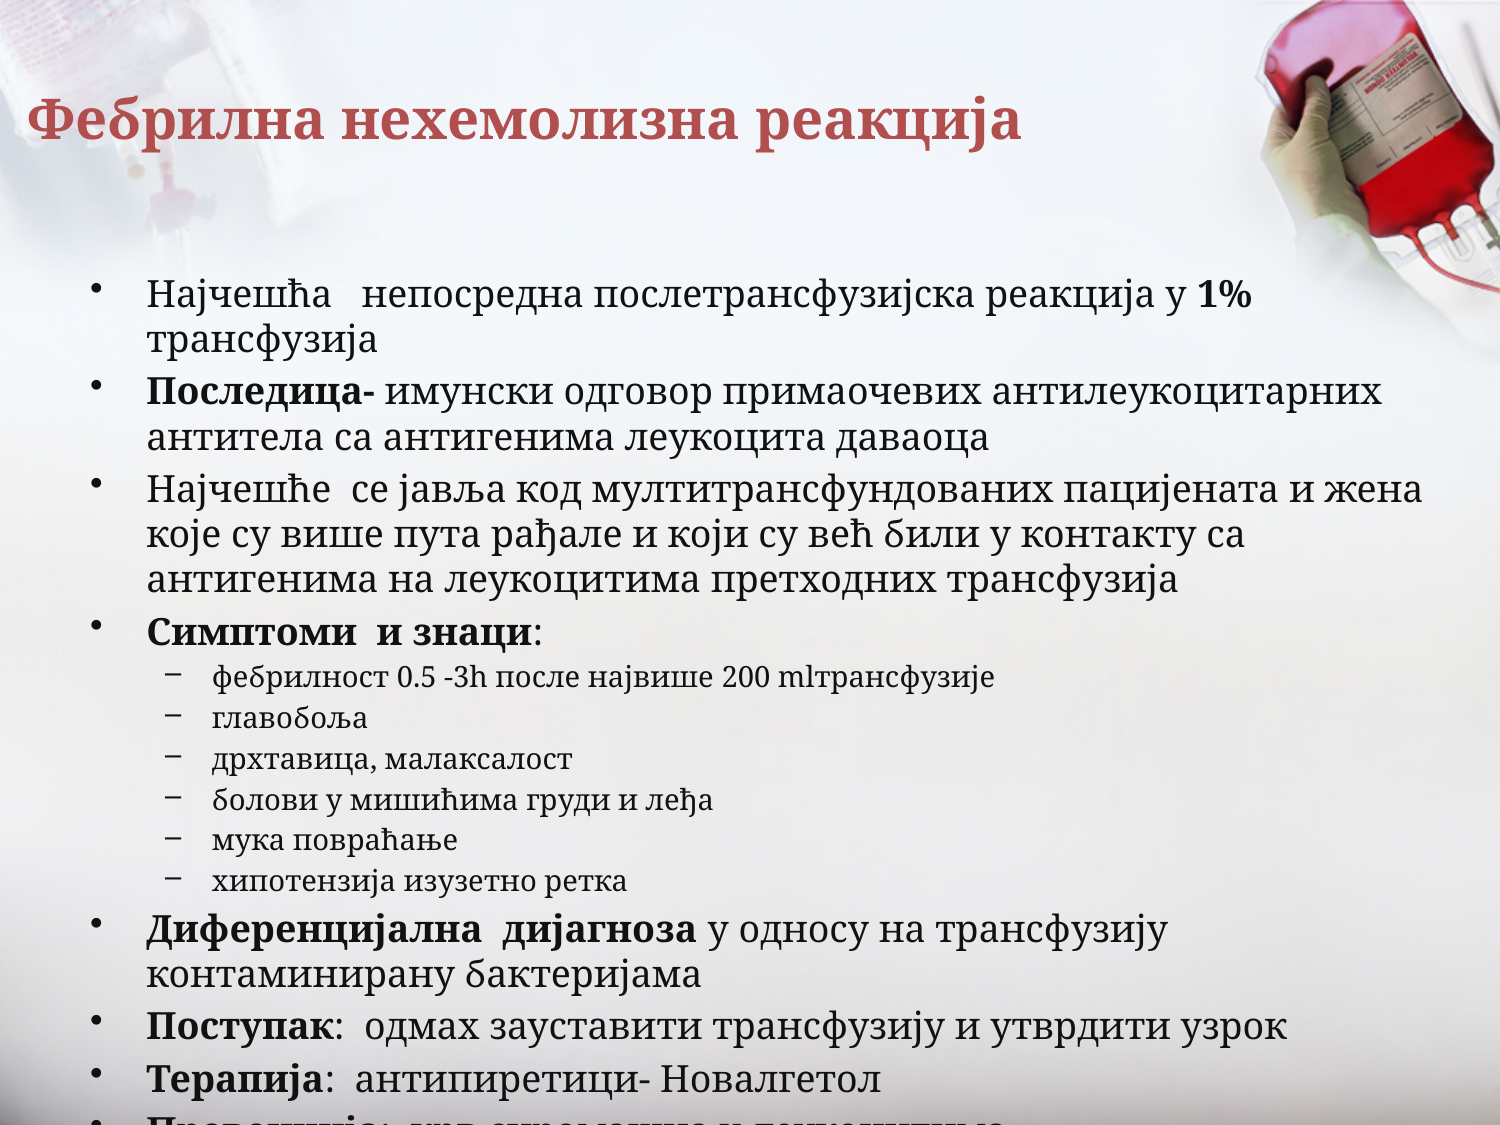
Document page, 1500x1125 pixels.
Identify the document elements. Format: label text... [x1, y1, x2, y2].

title Фебрилна нехемолизна реакција [12, 75, 1289, 159]
list Најчешћа непосредна послетрансфузијска реакција у 1% трансфузија Последица- имунски одговор примаочевих антилеукоцитарних антитела са антигенима леукоцита даваоца Најчешће се јавља код мултитрансфундованих пацијената и жена које су више пута рађале и који су већ били у контакту са антигенима на леукоцитима претходних трансфузија Симптоми и знаци: фебрилност 0.5 -3h после највише 200 mlтрансфузије главобоља дрхтавица, малаксалост болови у мишићима груди и леђа мука повраћање хипотензија изузетно ретка Диференцијална дијагноза у односу на трансфузију контаминирану бактеријама Поступак: одмах зауставити трансфузију и утврдити узрок Терапија: антипиретици- Новалгетол Превенција: крв сиромашна у леукоцитима [75, 262, 1450, 1088]
picture [0, 0, 1500, 1125]
